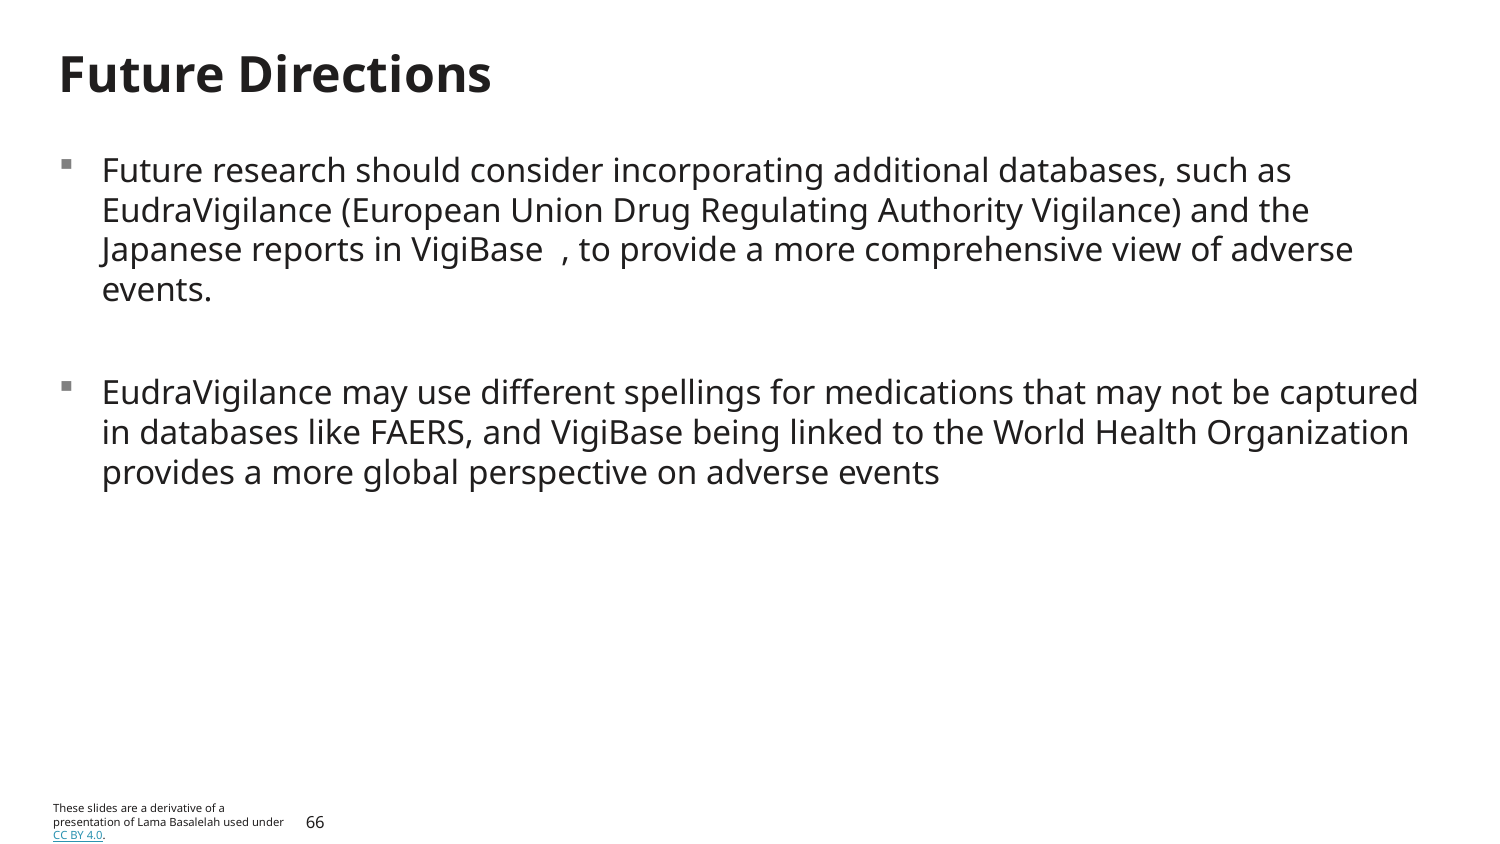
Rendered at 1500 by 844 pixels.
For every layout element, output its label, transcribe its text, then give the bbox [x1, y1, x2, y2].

list Future research should consider incorporating additional databases, such as EudraVigilance (European Union Drug Regulating Authority Vigilance) and the Japanese reports in VigiBase , to provide a more comprehensive view of adverse events. EudraVigilance may use different spellings for medications that may not be captured in databases like FAERS, and VigiBase being linked to the World Health Organization provides a more global perspective on adverse events [59, 148, 1442, 750]
title Future Directions [59, 42, 1442, 102]
slide_number 66 [305, 804, 401, 843]
